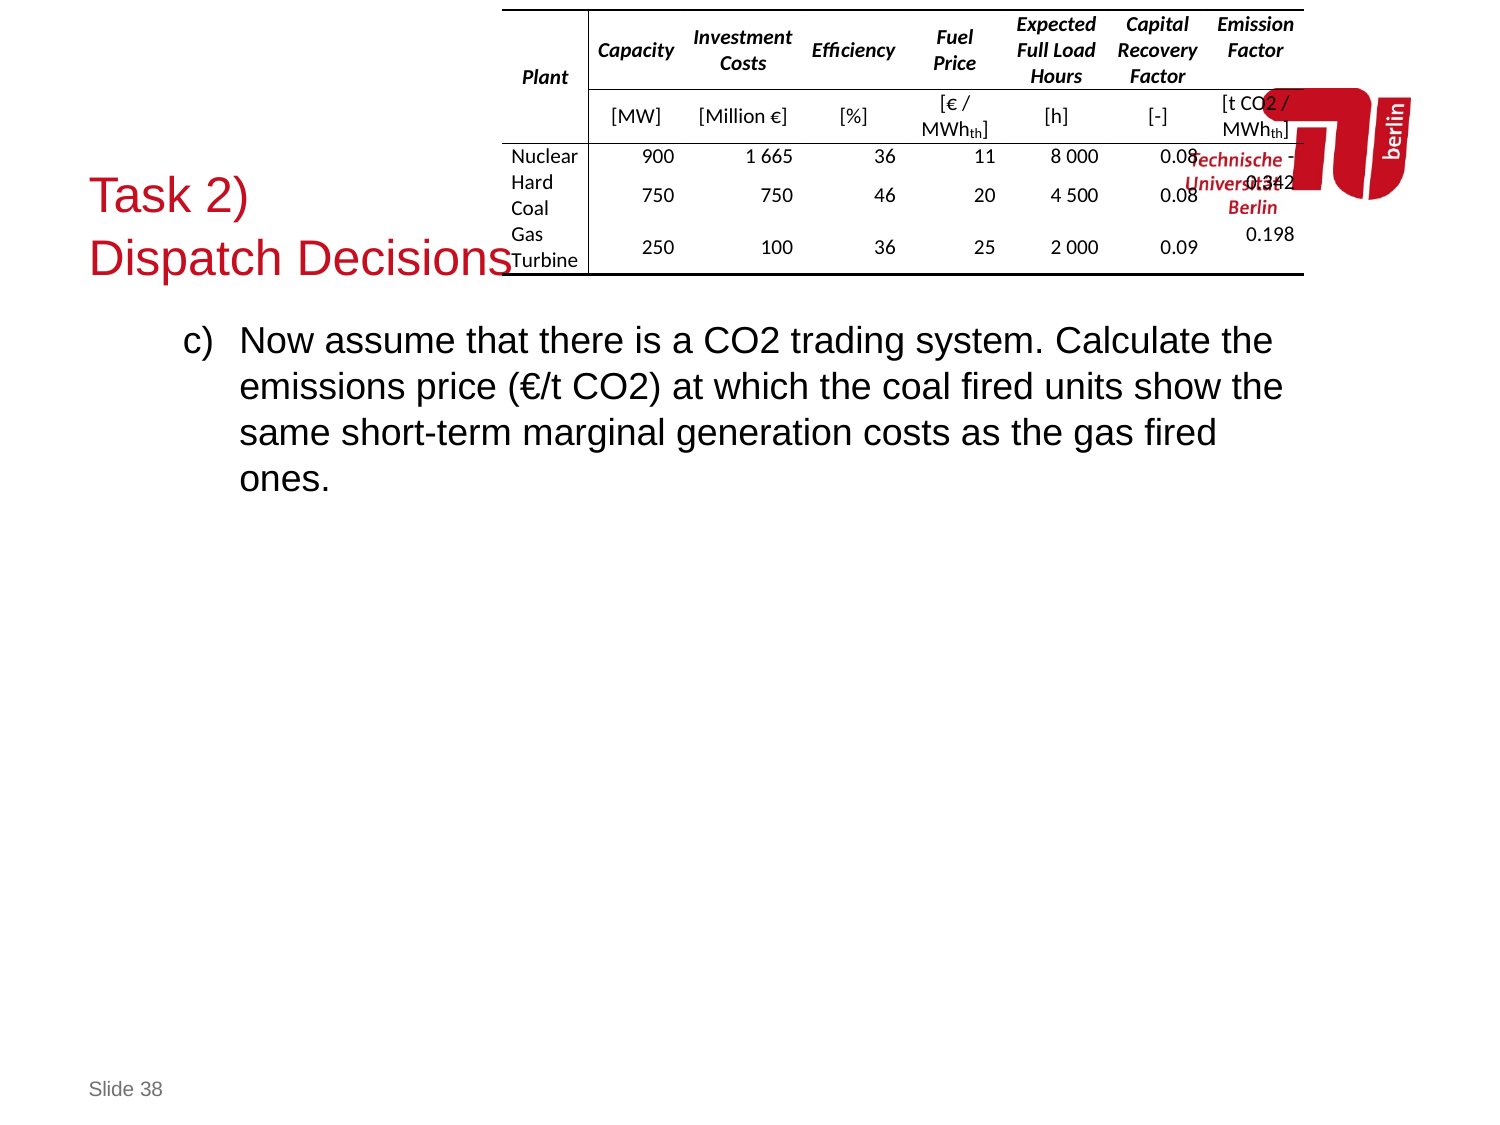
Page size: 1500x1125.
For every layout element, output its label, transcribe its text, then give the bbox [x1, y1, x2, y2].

list Now assume that there is a CO2 trading system. Calculate the emissions price (€/t CO2) at which the coal fired units show the same short-term marginal generation costs as the gas fired ones. [183, 315, 1294, 983]
picture [1304, 88, 1411, 163]
title Task 2) Dispatch Decisions [88, 163, 501, 286]
slide_number Slide 38 [88, 1075, 1176, 1101]
title Task 2) Dispatch Decisions [1304, 163, 1411, 286]
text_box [501, 8, 1304, 301]
